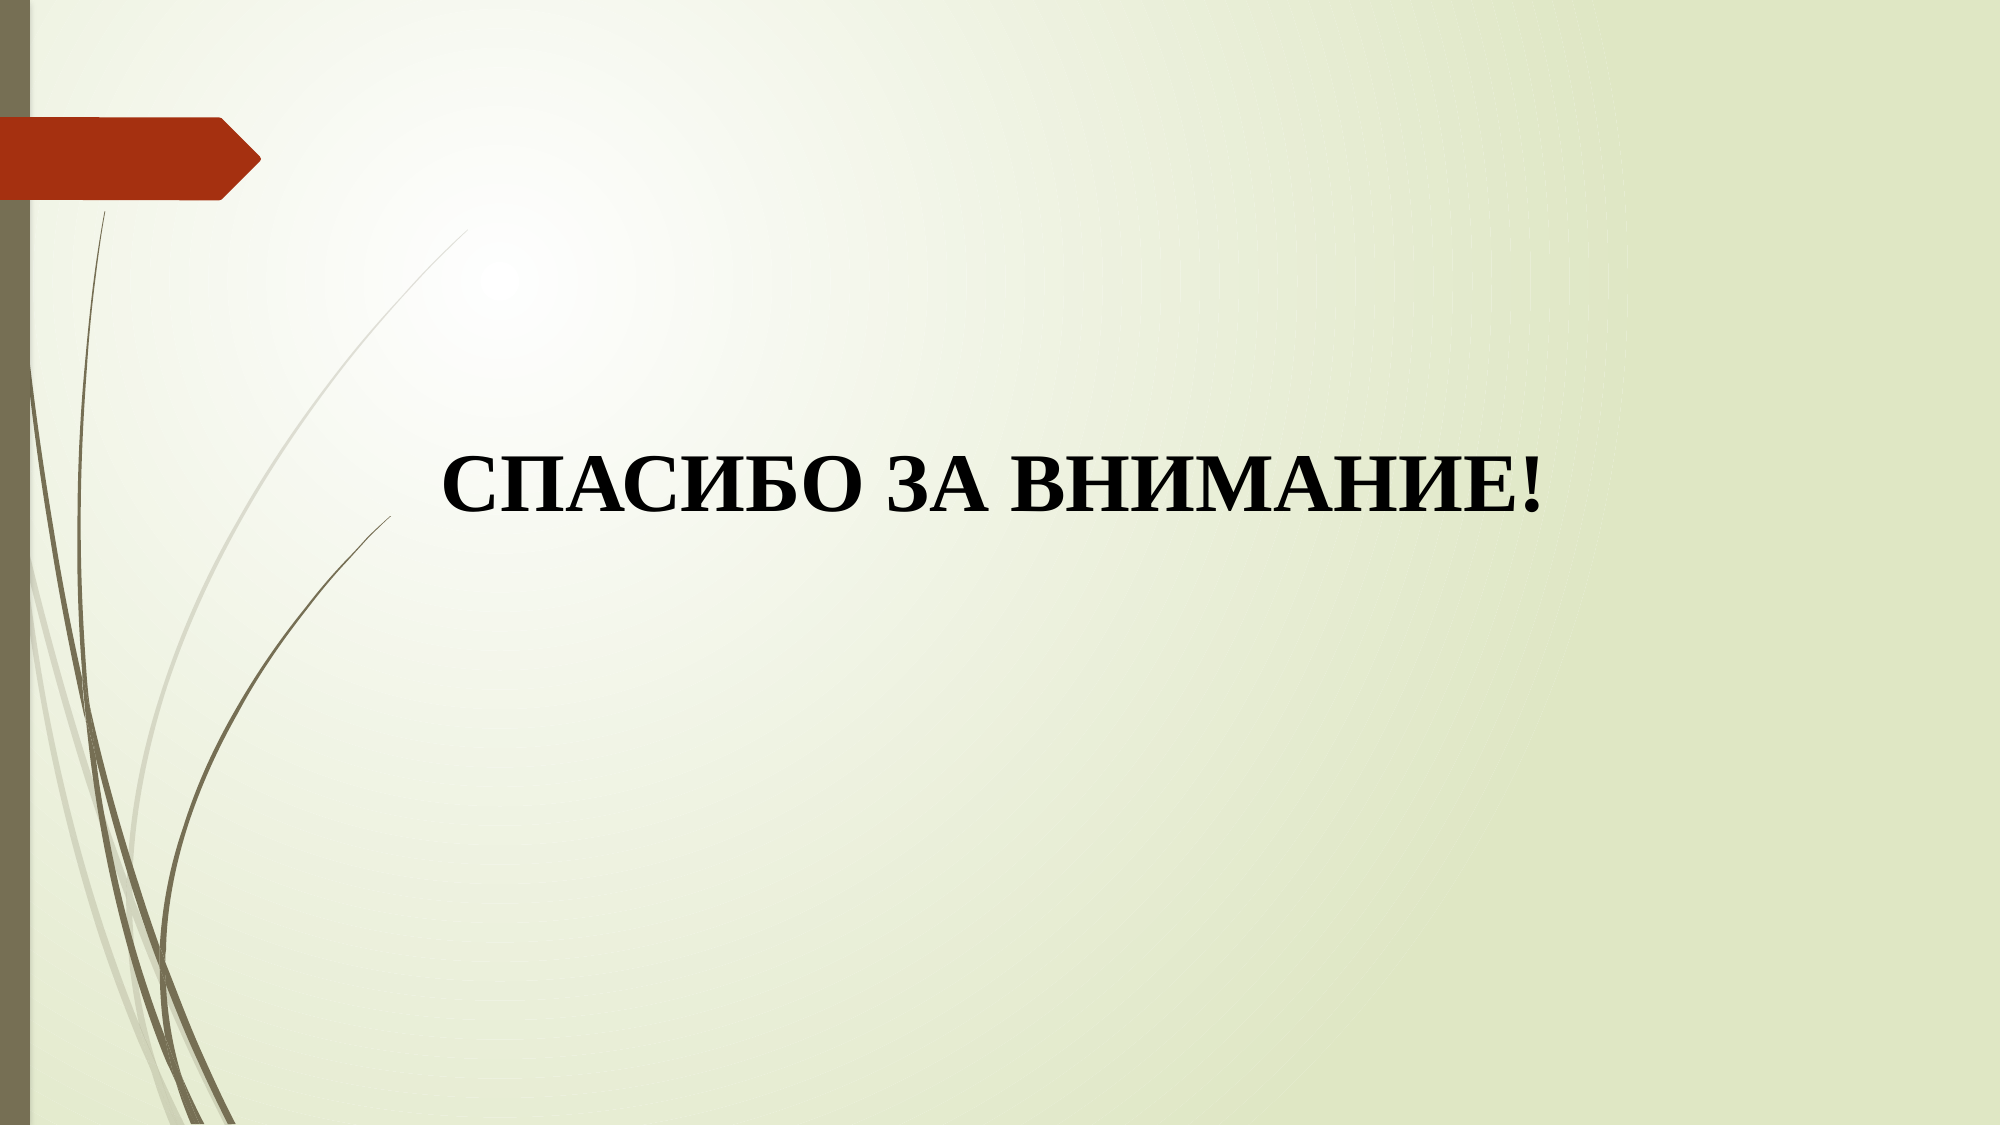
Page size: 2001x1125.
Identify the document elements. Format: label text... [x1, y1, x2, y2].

title СПАСИБО ЗА ВНИМАНИЕ! [425, 420, 1888, 721]
